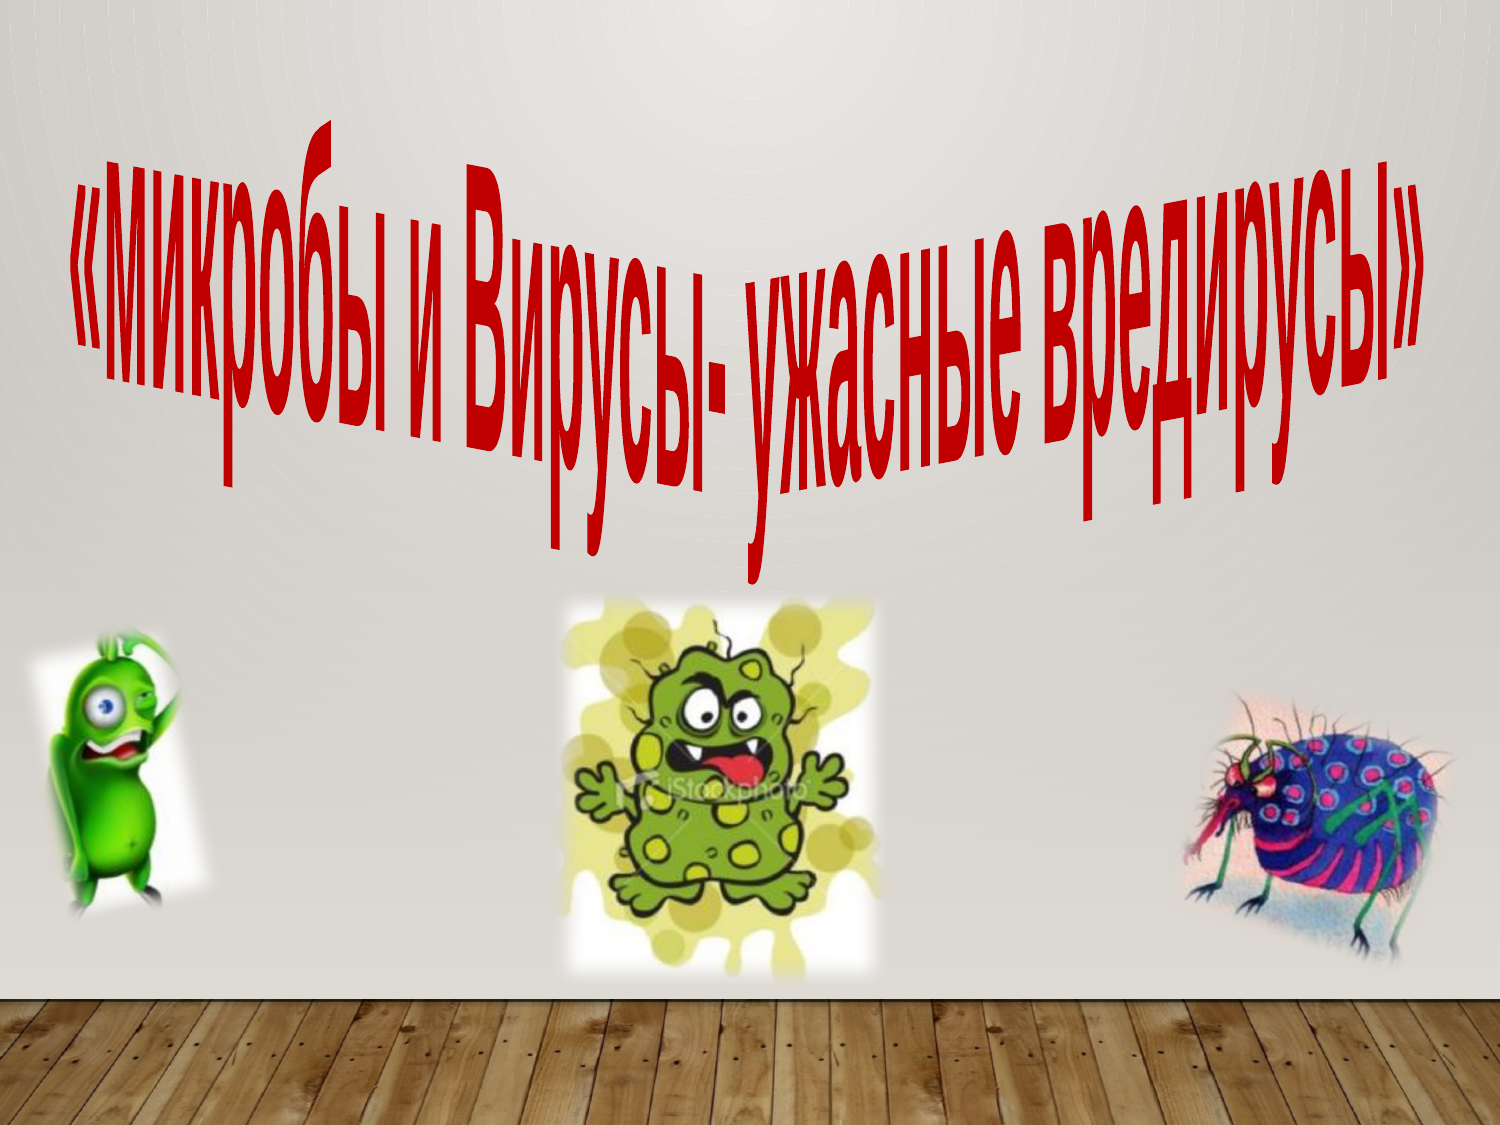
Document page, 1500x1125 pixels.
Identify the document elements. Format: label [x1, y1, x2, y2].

picture [0, 999, 1500, 1125]
picture [33, 623, 206, 922]
picture [1183, 699, 1447, 954]
picture [548, 585, 892, 991]
